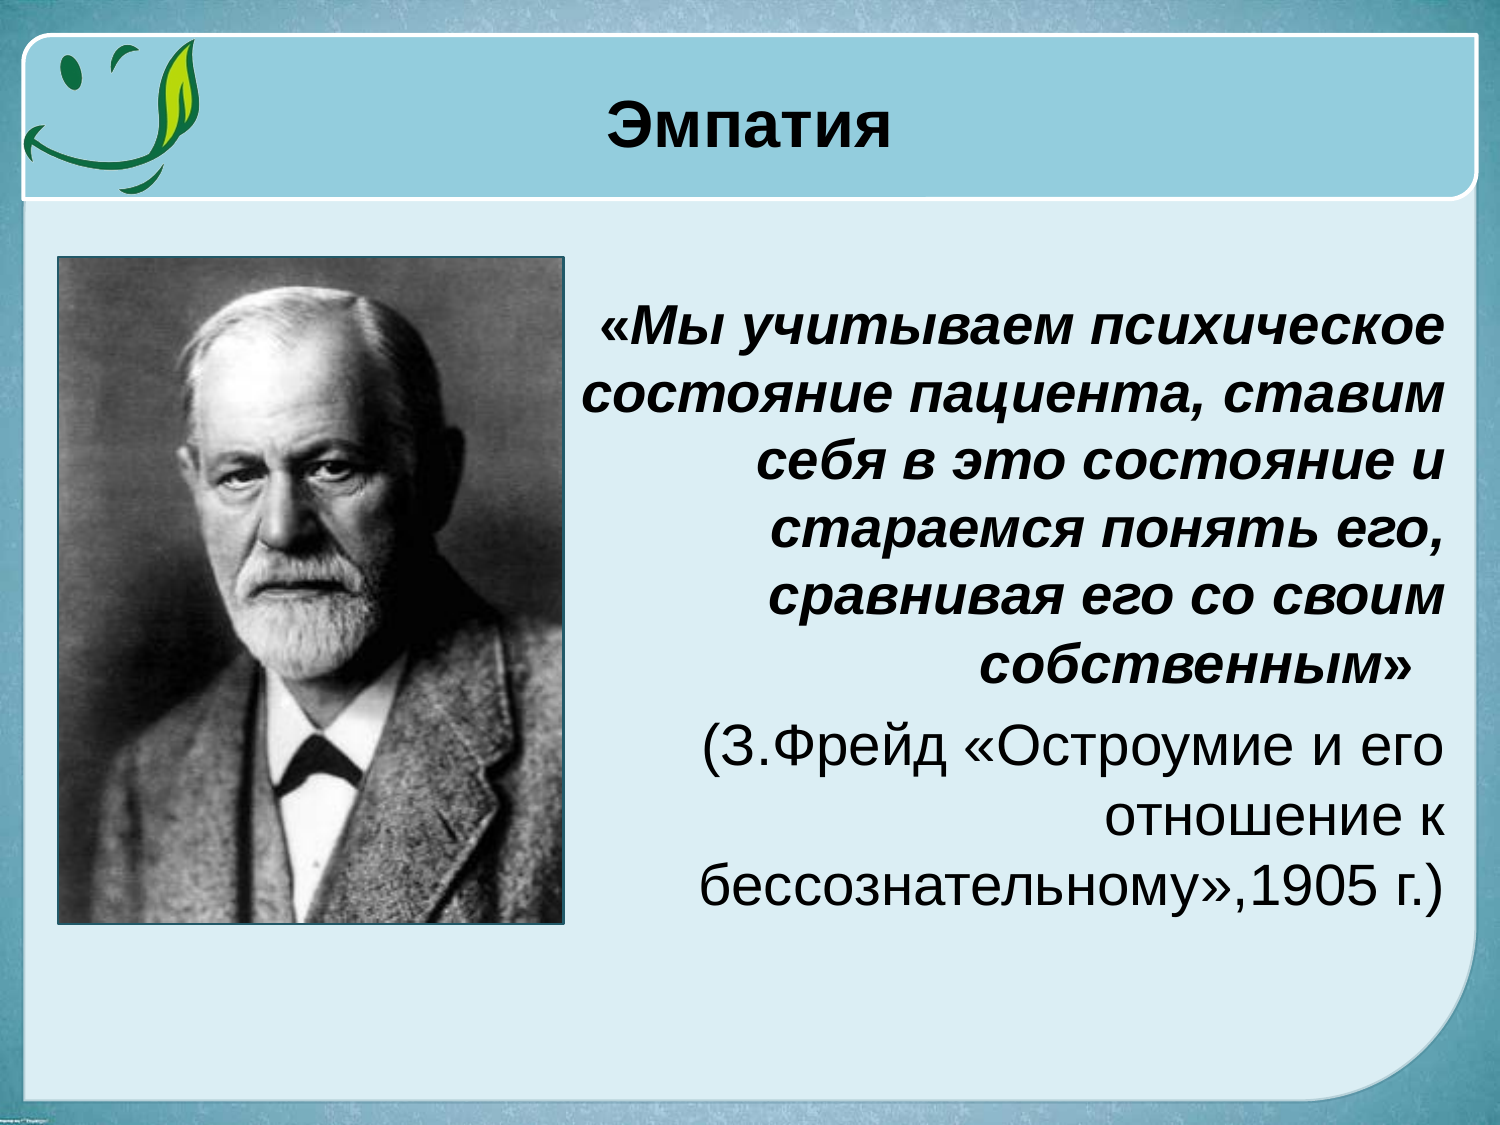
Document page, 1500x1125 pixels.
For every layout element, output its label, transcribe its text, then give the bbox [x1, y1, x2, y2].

list «Мы учитываем психическое состояние пациента, ставим себя в это состояние и стараемся понять его, сравнивая его со своим собственным» (З.Фрейд «Остроумие и его отношение к бессознательному»,1905 г.) [492, 199, 1461, 1074]
picture [0, 0, 1500, 1125]
title Эмпатия [203, 45, 1425, 197]
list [58, 257, 563, 924]
